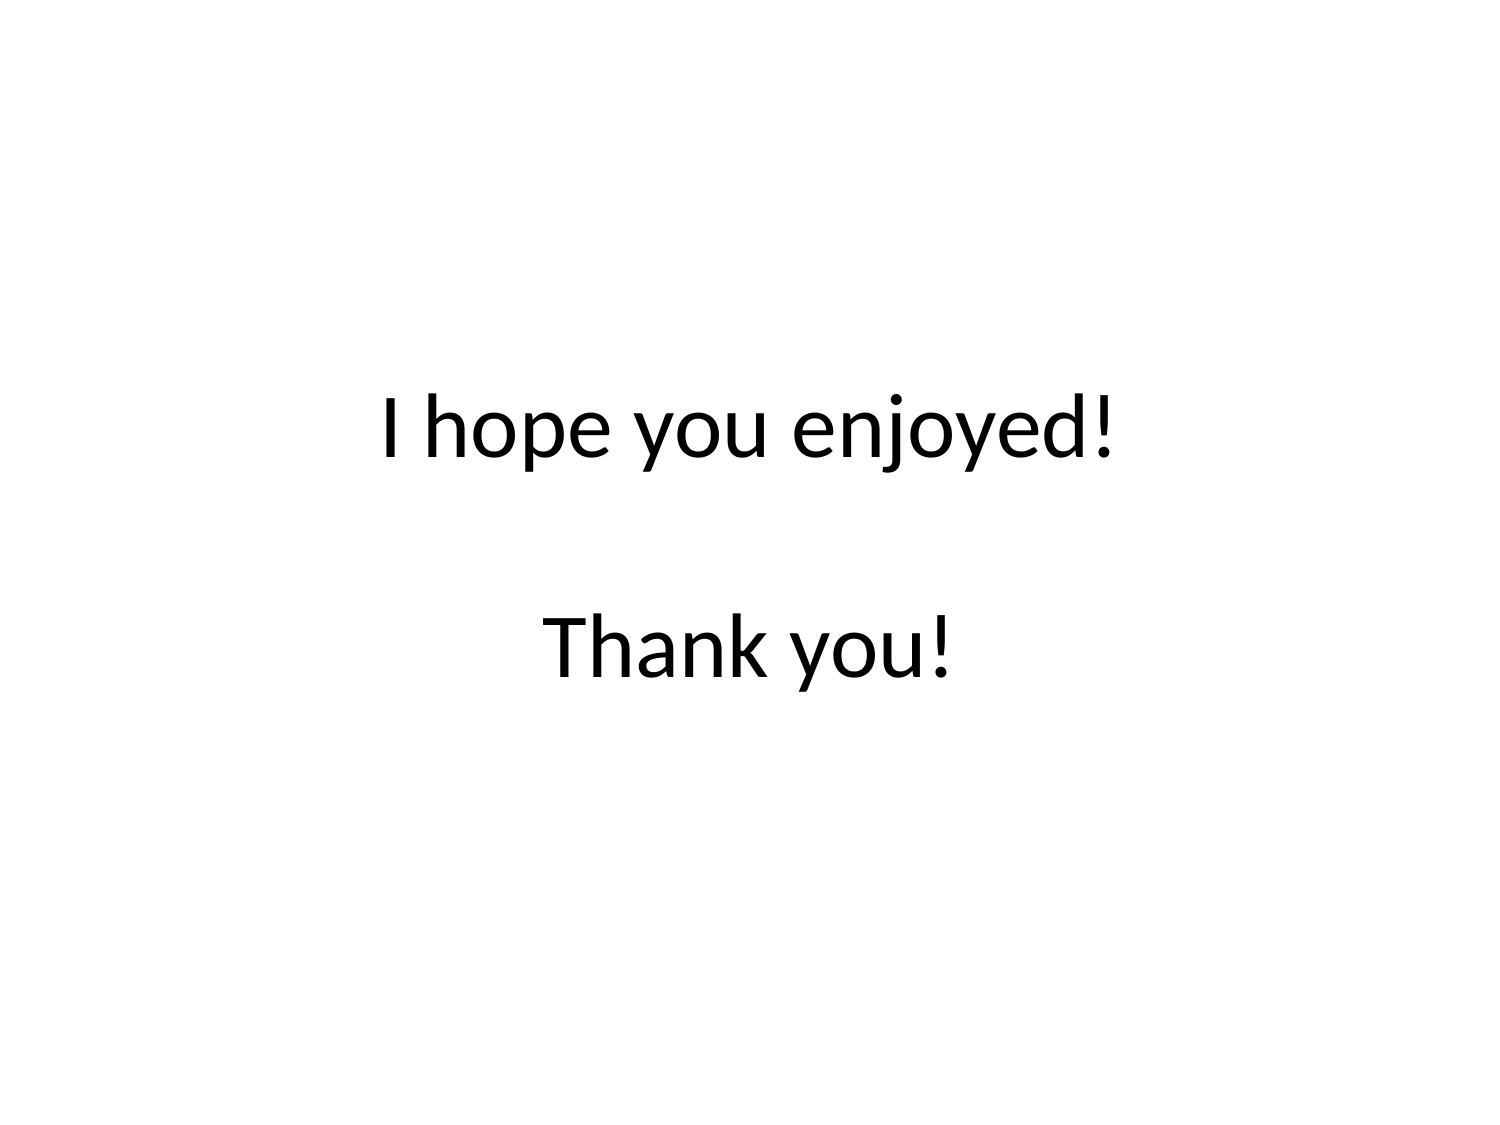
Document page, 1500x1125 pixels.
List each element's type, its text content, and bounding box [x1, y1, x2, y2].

title I hope you enjoyed! Thank you! [75, 350, 1425, 539]
